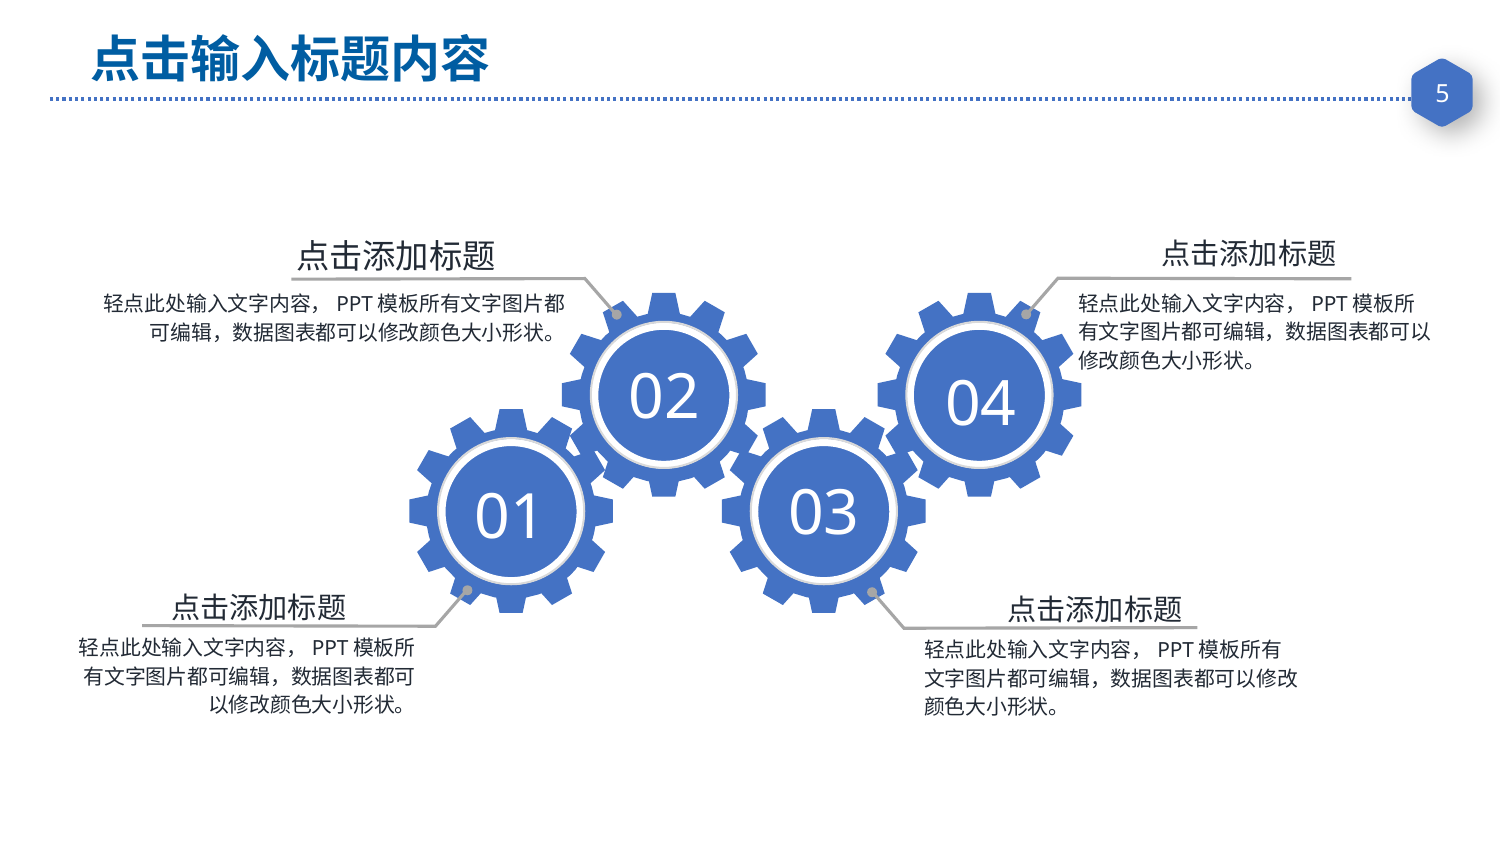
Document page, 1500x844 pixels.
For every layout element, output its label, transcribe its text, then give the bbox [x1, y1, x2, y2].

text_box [409, 409, 613, 613]
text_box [49, 581, 473, 726]
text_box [87, 228, 622, 353]
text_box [867, 583, 1313, 728]
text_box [561, 292, 766, 497]
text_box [1021, 227, 1450, 382]
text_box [877, 292, 1082, 497]
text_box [721, 409, 926, 613]
text_box 点击输入标题内容 [79, 21, 580, 93]
